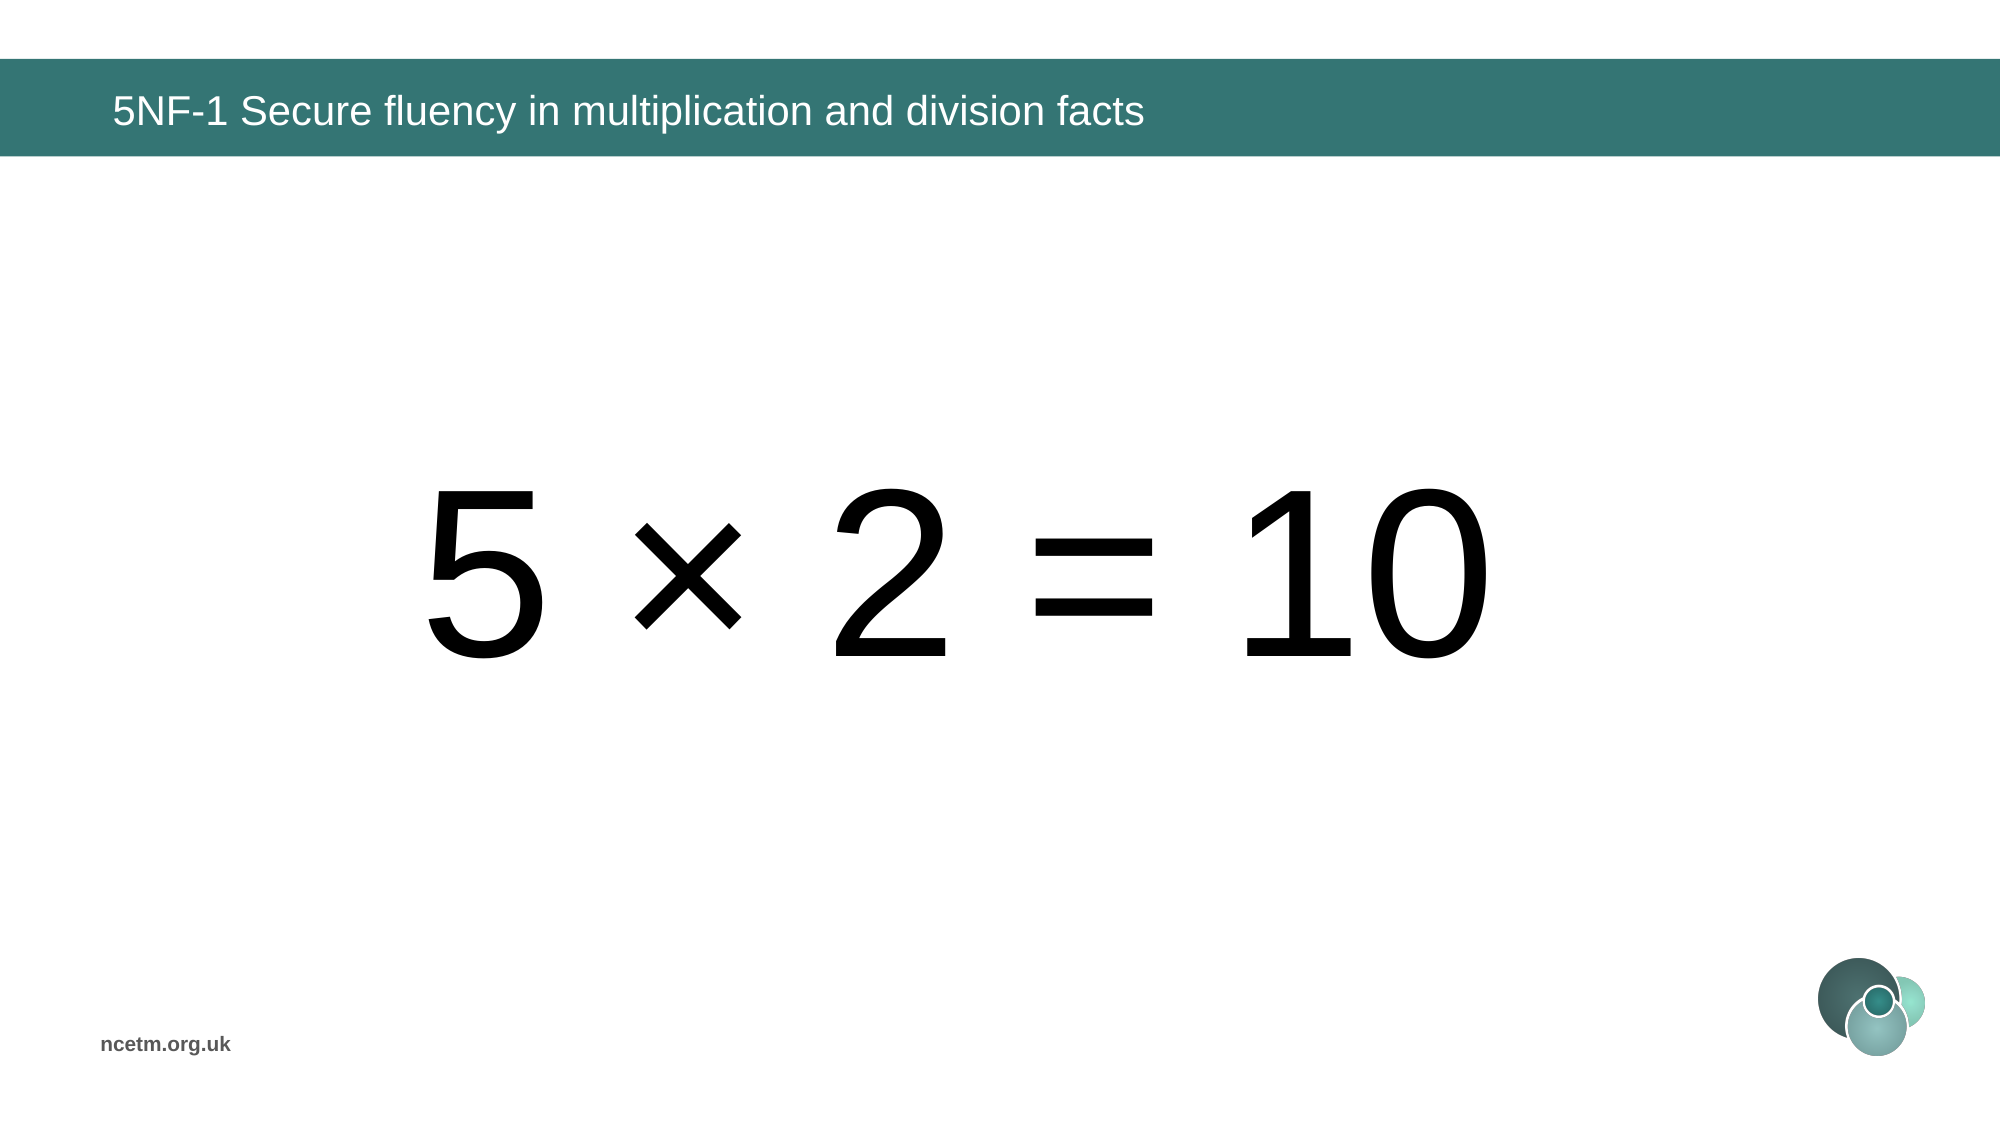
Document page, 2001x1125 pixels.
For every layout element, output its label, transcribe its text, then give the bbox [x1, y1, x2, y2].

title 5NF-1 Secure fluency in multiplication and division facts [97, 76, 1945, 147]
text_box 5 × 2 = [404, 409, 1214, 712]
text_box 10 [1214, 409, 1511, 712]
picture [1818, 958, 1925, 1056]
